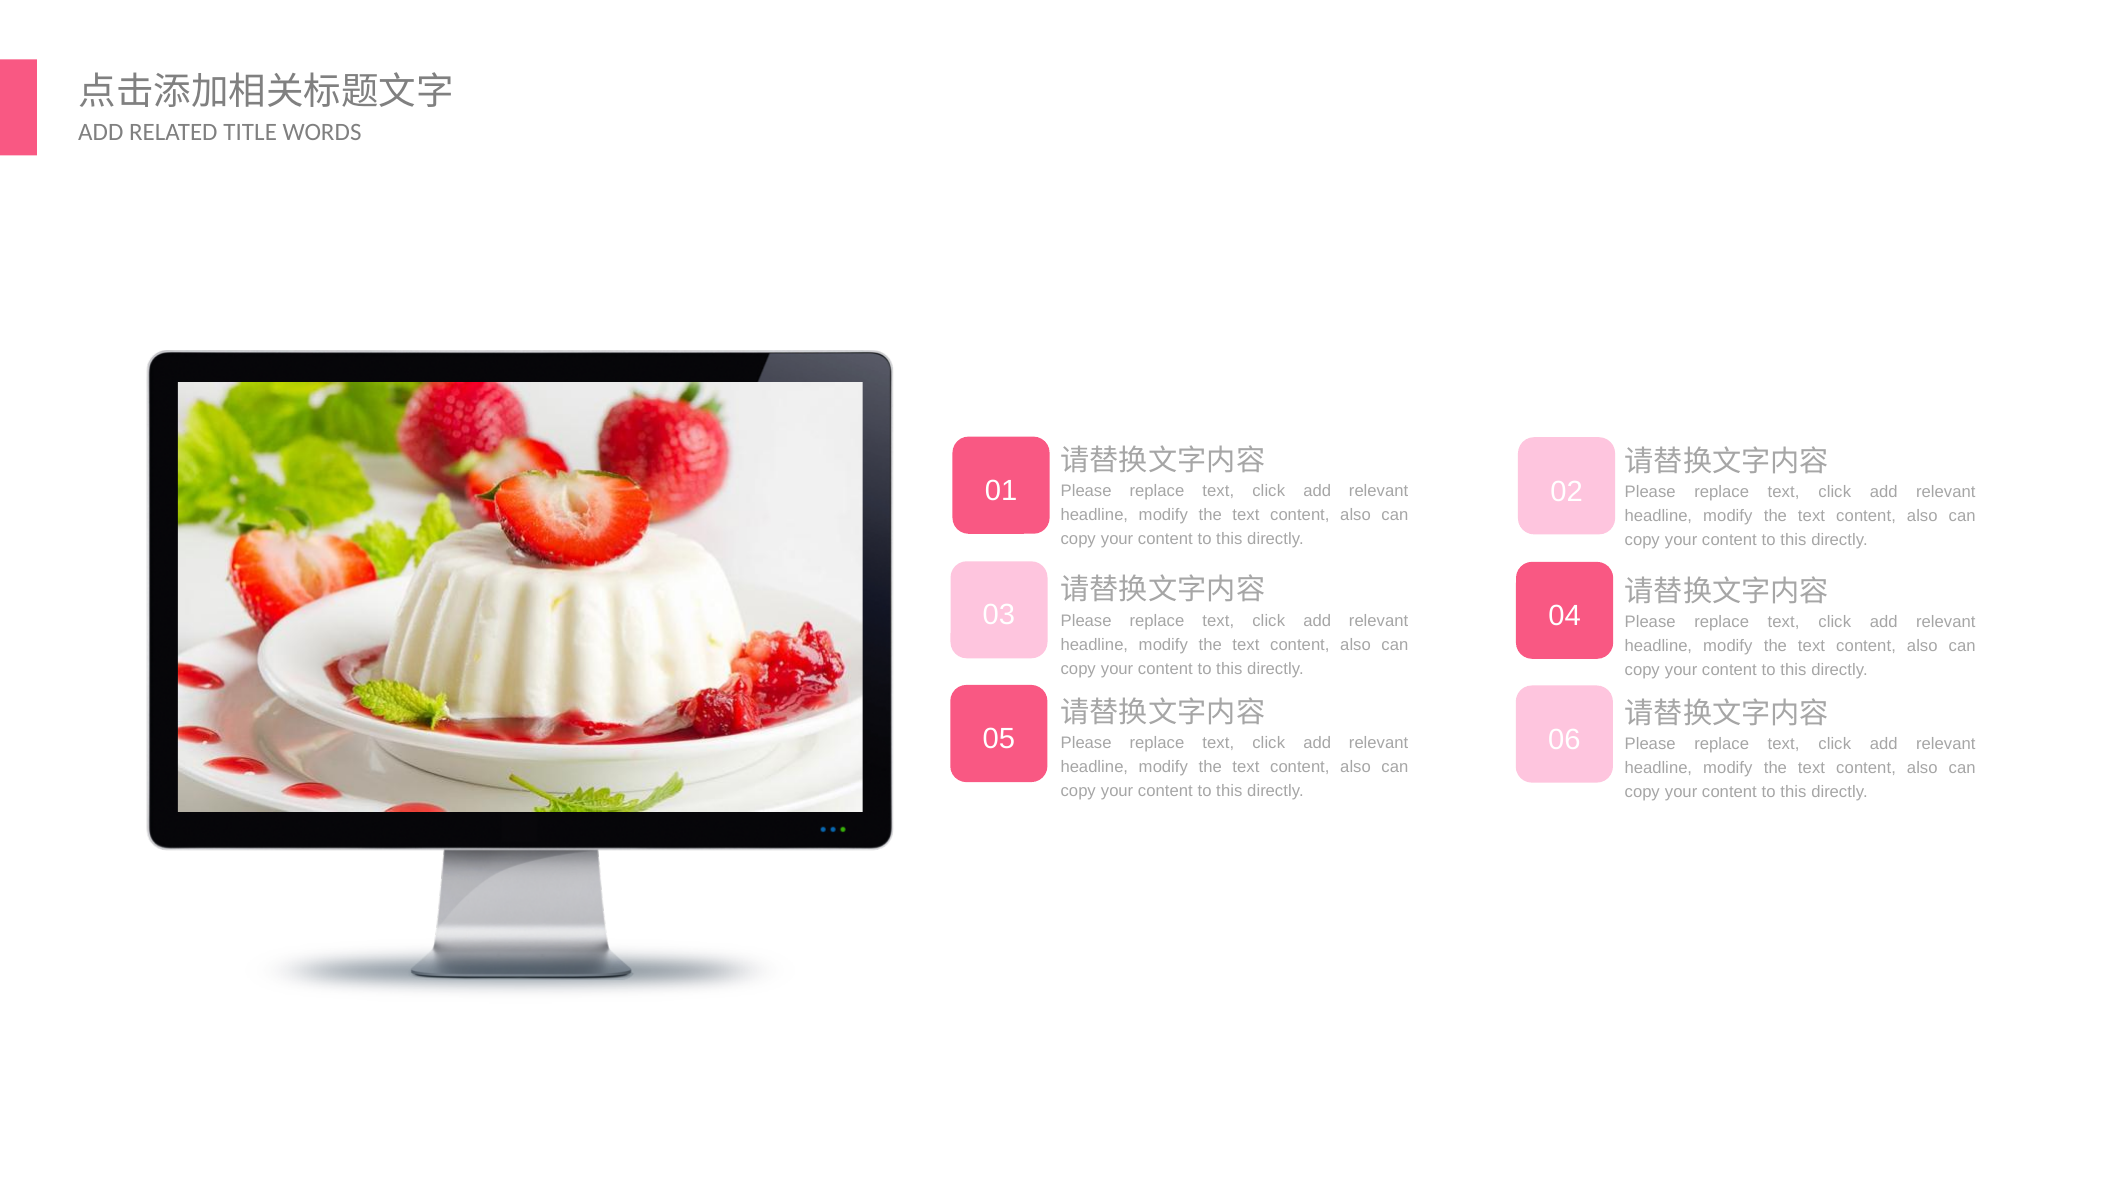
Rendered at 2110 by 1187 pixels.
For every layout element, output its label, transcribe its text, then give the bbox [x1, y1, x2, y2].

text_box 04 [1514, 560, 1615, 660]
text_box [119, 350, 921, 1005]
text_box 06 [1514, 684, 1615, 784]
text_box 03 [949, 560, 1049, 660]
text_box 点击添加相关标题文字 [62, 59, 470, 121]
text_box 02 [1516, 436, 1617, 536]
text_box ADD RELATED TITLE WORDS [62, 107, 379, 154]
text_box 01 [951, 435, 1051, 535]
text_box 05 [949, 683, 1049, 784]
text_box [1060, 434, 1409, 802]
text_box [1624, 435, 1976, 803]
